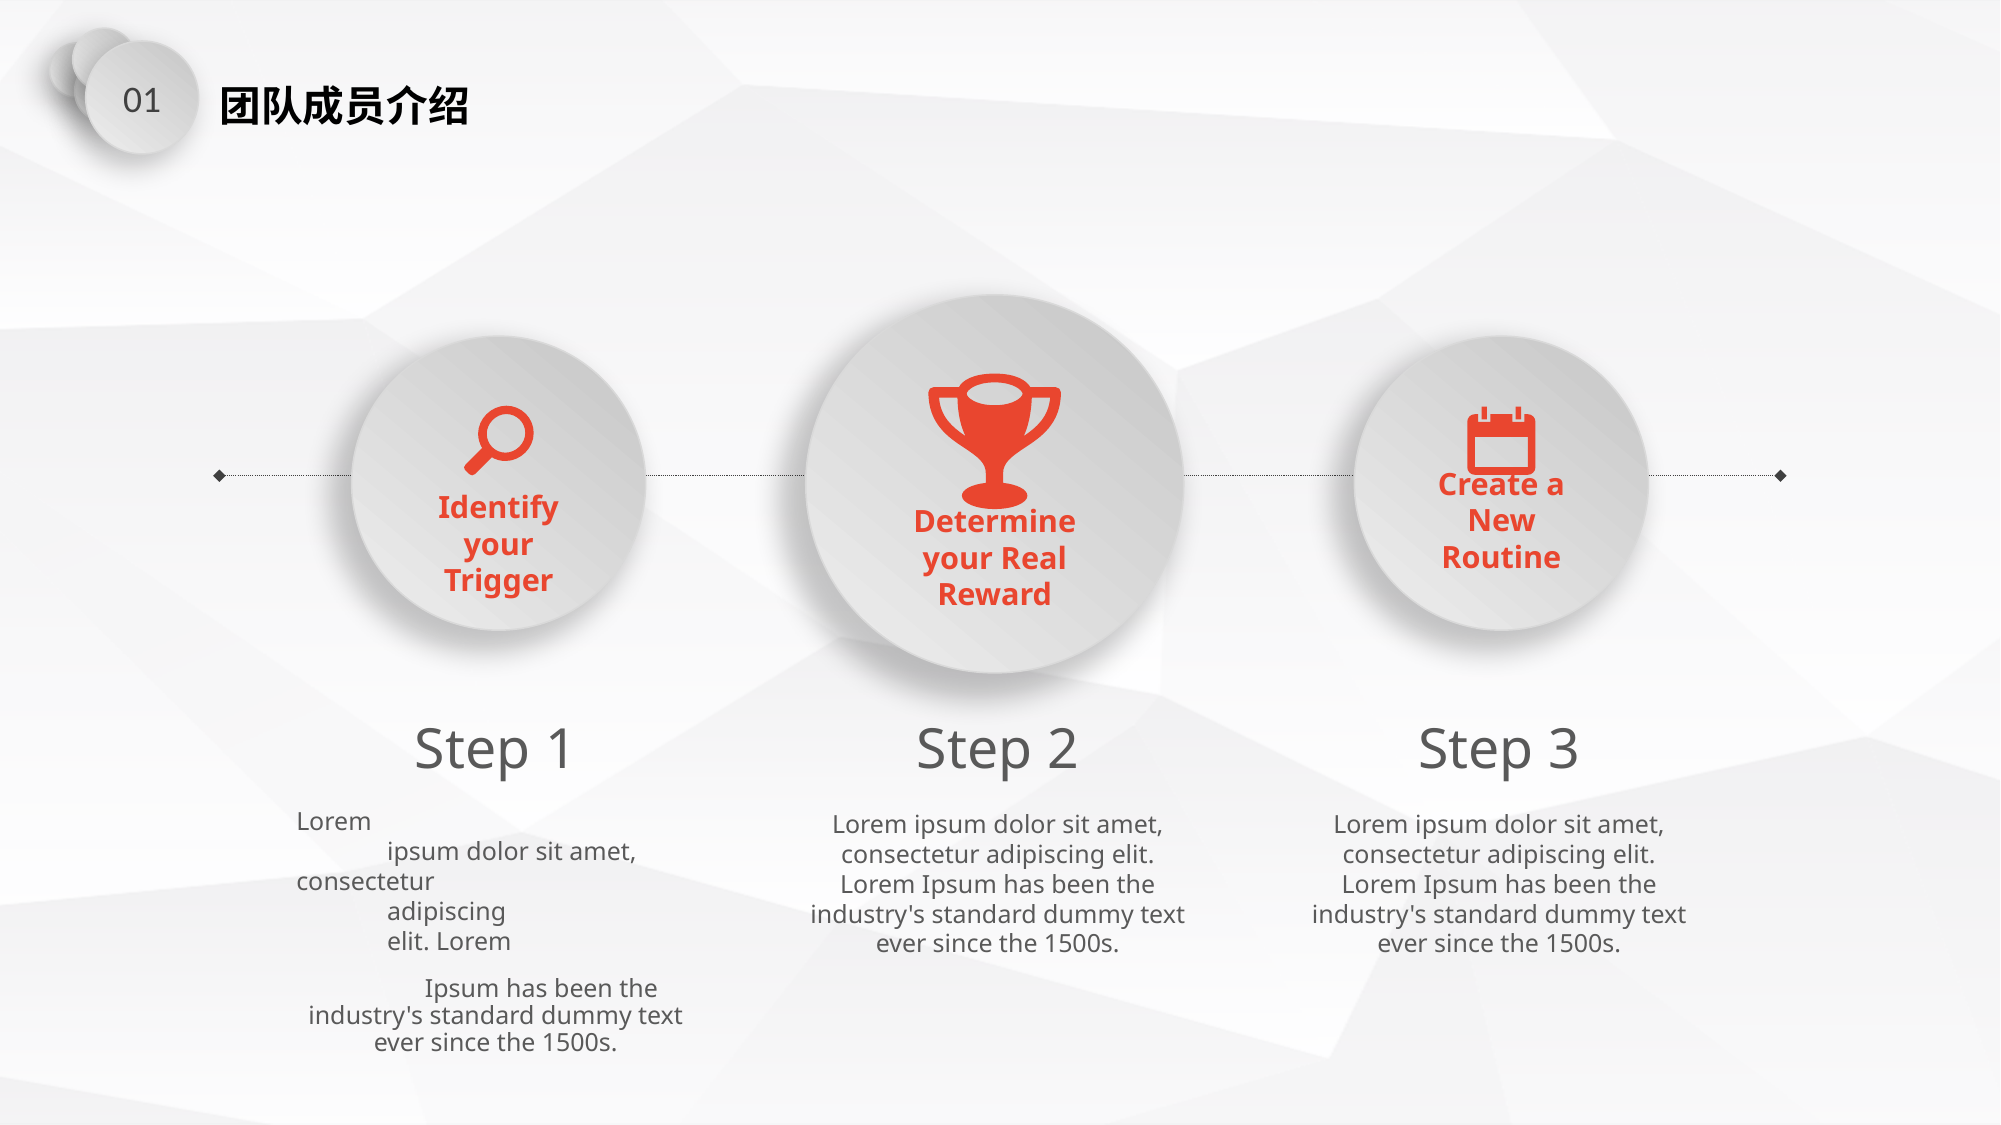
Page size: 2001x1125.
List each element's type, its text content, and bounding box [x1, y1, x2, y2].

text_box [1354, 336, 1649, 631]
text_box Lorem ipsum dolor sit amet, consectetur adipiscing elit. Lorem Ipsum has been the industry's standard dummy text ever since the 1500s. [281, 798, 711, 958]
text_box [49, 28, 199, 154]
text_box Lorem ipsum dolor sit amet, consectetur adipiscing elit. Lorem Ipsum has been the industry's standard dummy text ever since the 1500s. [1284, 798, 1715, 958]
text_box 团队成员介绍 [199, 72, 491, 138]
text_box Step 3 [1270, 702, 1729, 790]
text_box Lorem ipsum dolor sit amet, consectetur adipiscing elit. Lorem Ipsum has been the industry's standard dummy text ever since the 1500s. [783, 798, 1213, 958]
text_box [351, 336, 646, 631]
picture [0, 0, 2001, 1125]
text_box Step 2 [768, 702, 1228, 790]
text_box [805, 294, 1184, 673]
text_box Step 1 [266, 702, 725, 790]
